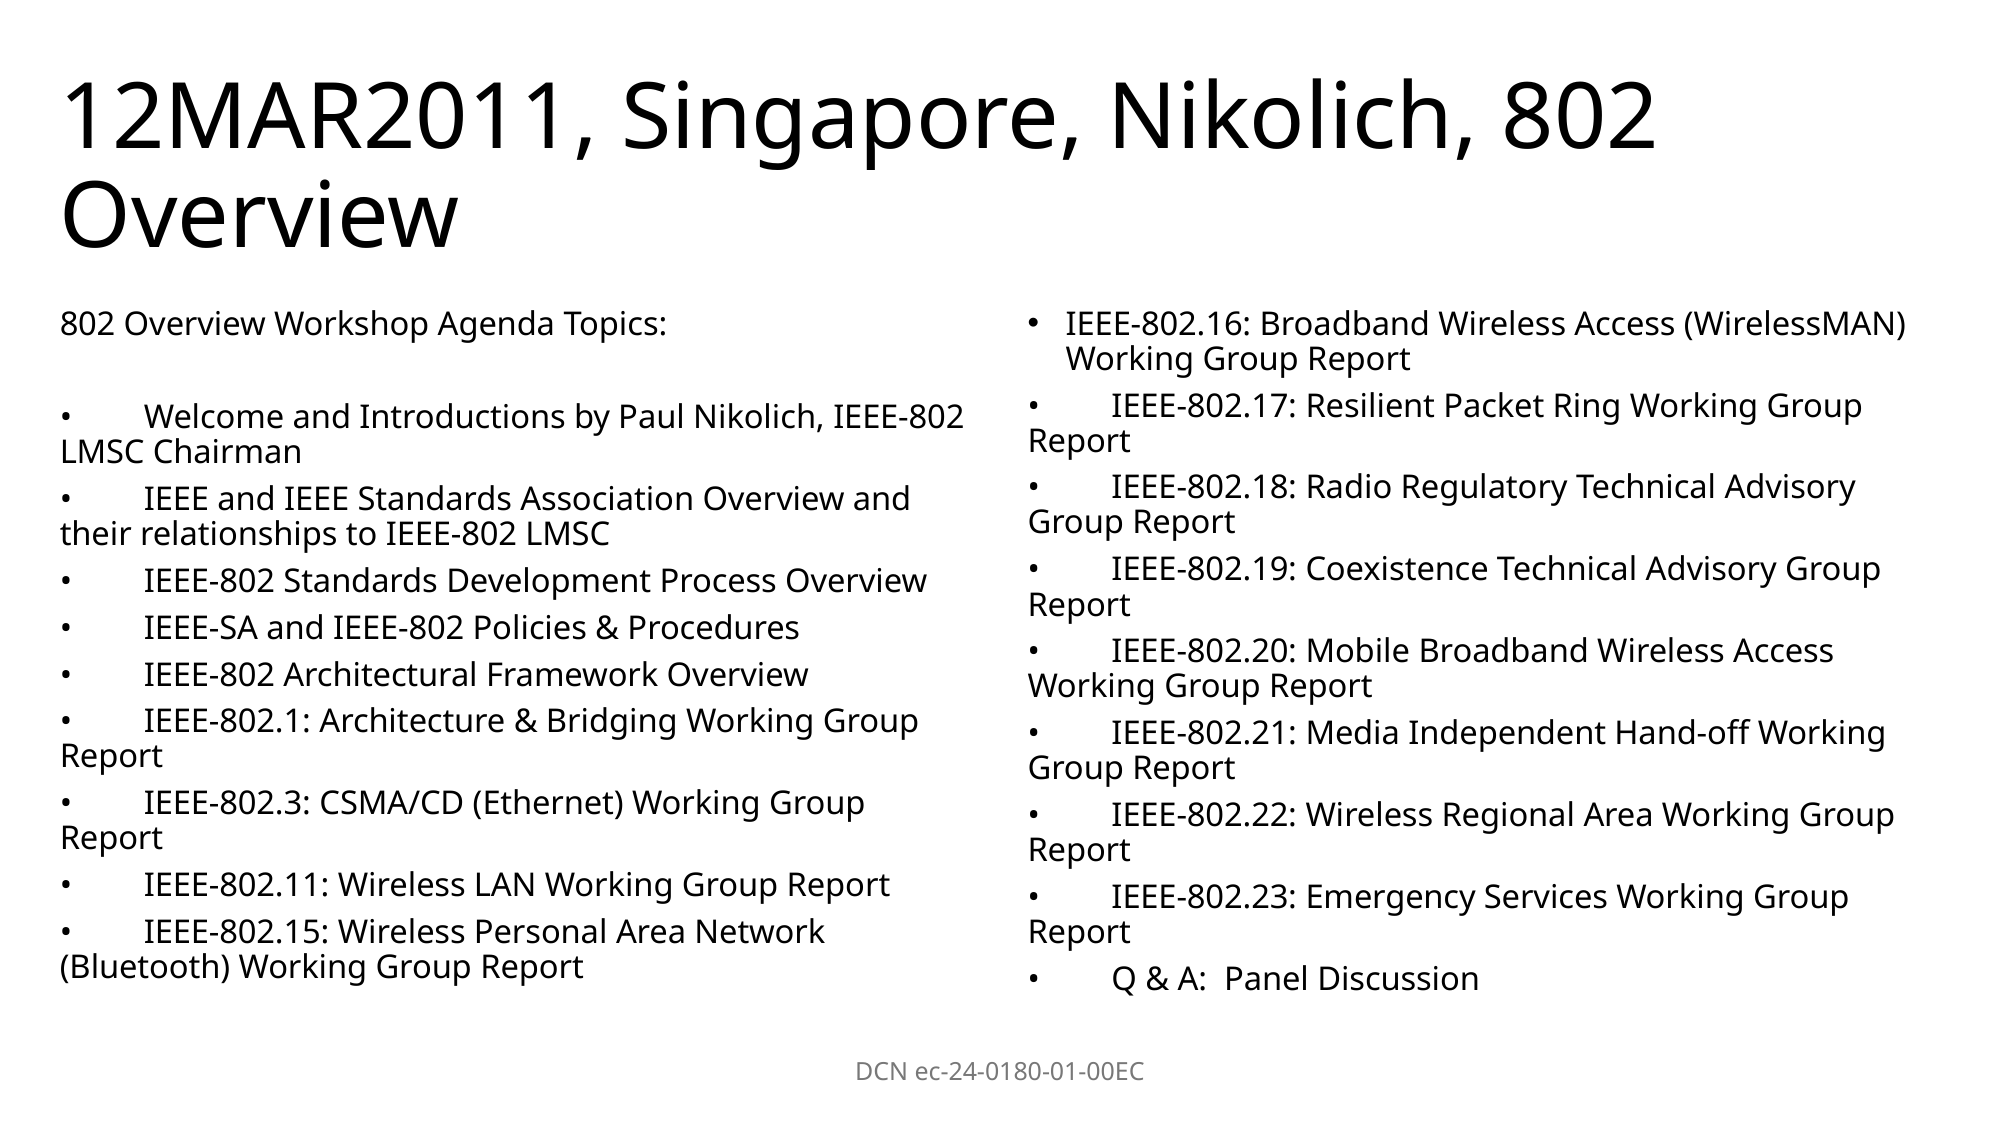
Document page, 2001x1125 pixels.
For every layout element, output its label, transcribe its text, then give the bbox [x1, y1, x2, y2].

list 802 Overview Workshop Agenda Topics: • Welcome and Introductions by Paul Nikolich, IEEE-802 LMSC Chairman • IEEE and IEEE Standards Association Overview and their relationships to IEEE-802 LMSC • IEEE-802 Standards Development Process Overview • IEEE-SA and IEEE-802 Policies & Procedures • IEEE-802 Architectural Framework Overview • IEEE-802.1: Architecture & Bridging Working Group Report • IEEE-802.3: CSMA/CD (Ethernet) Working Group Report • IEEE-802.11: Wireless LAN Working Group Report • IEEE-802.15: Wireless Personal Area Network (Bluetooth) Working Group Report [44, 299, 988, 1014]
title 12MAR2011, Singapore, Nikolich, 802 Overview [44, 59, 1863, 278]
footer DCN ec-24-0180-01-00EC [662, 1042, 1338, 1103]
list IEEE-802.16: Broadband Wireless Access (WirelessMAN) Working Group Report • IEEE-802.17: Resilient Packet Ring Working Group Report • IEEE-802.18: Radio Regulatory Technical Advisory Group Report • IEEE-802.19: Coexistence Technical Advisory Group Report • IEEE-802.20: Mobile Broadband Wireless Access Working Group Report • IEEE-802.21: Media Independent Hand-off Working Group Report • IEEE-802.22: Wireless Regional Area Working Group Report • IEEE-802.23: Emergency Services Working Group Report • Q & A: Panel Discussion [1012, 299, 1943, 1014]
